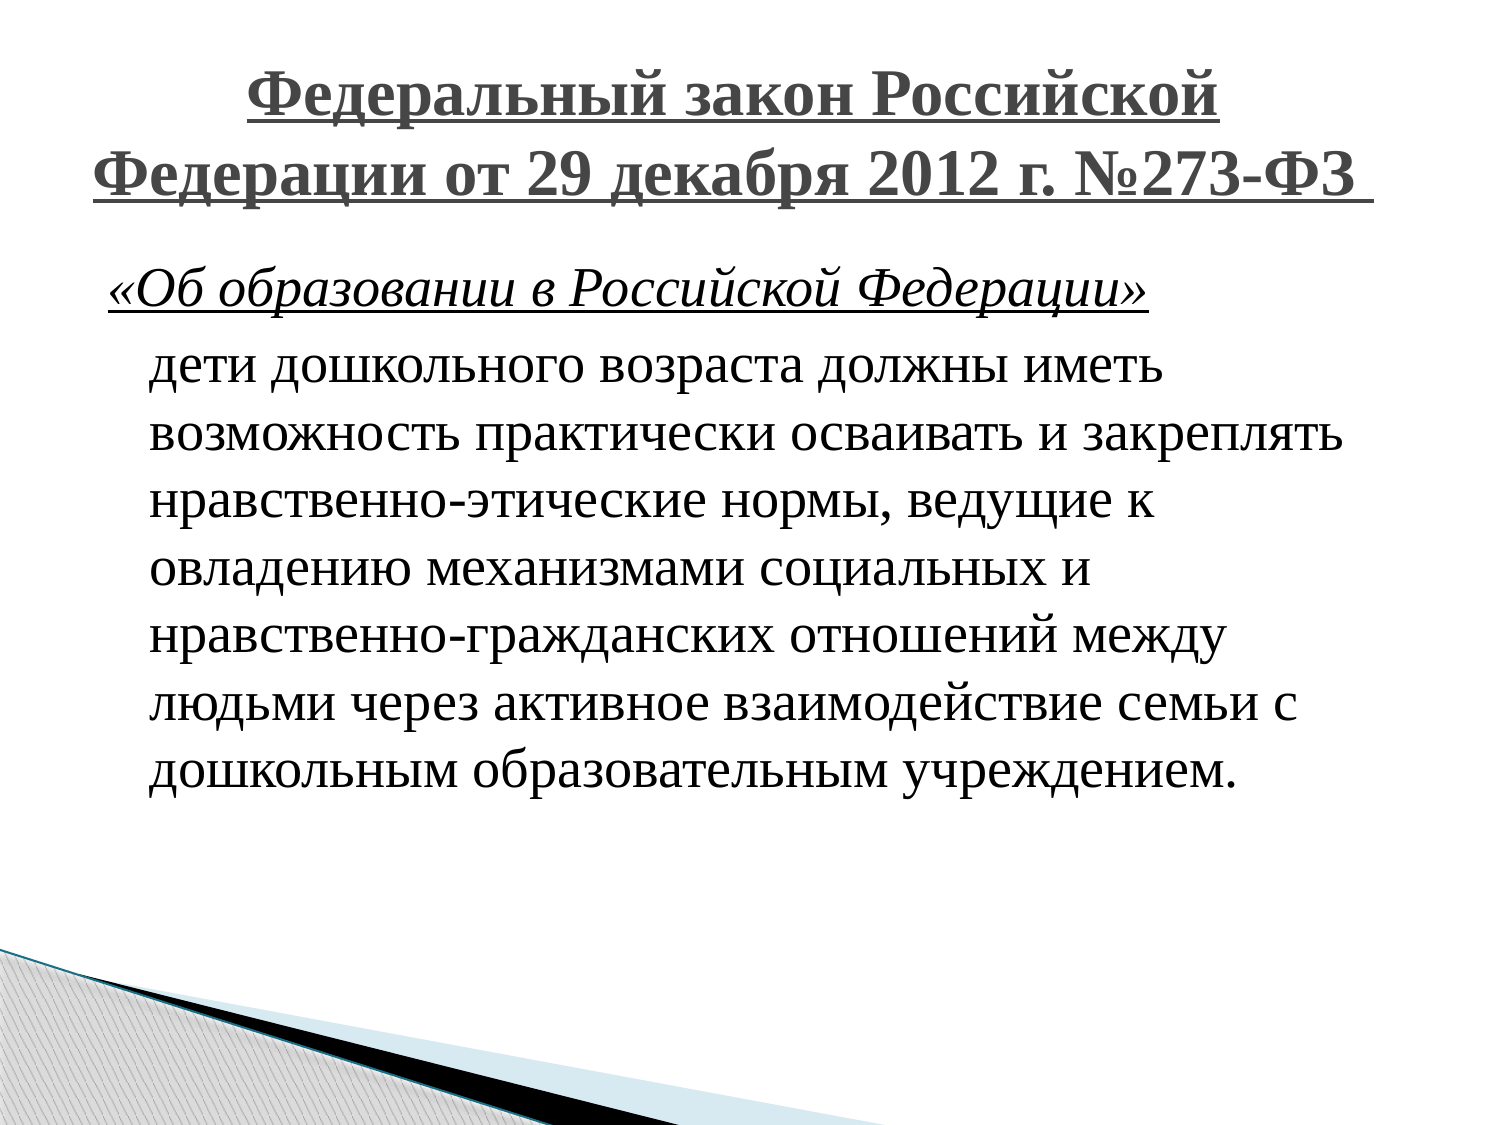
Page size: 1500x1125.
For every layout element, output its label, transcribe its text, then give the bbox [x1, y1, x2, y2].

list «Об образовании в Российской Федерации» дети дошкольного возраста должны иметь возможность практически осваивать и закреплять нравственно-этические нормы, ведущие к овладению механизмами социальных и нравственно-гражданских отношений между людьми через активное взаимодействие семьи с дошкольным образовательным учреждением. [75, 243, 1425, 986]
title Федеральный закон Российской Федерации от 29 декабря 2012 г. №273-ФЗ [58, 35, 1409, 223]
